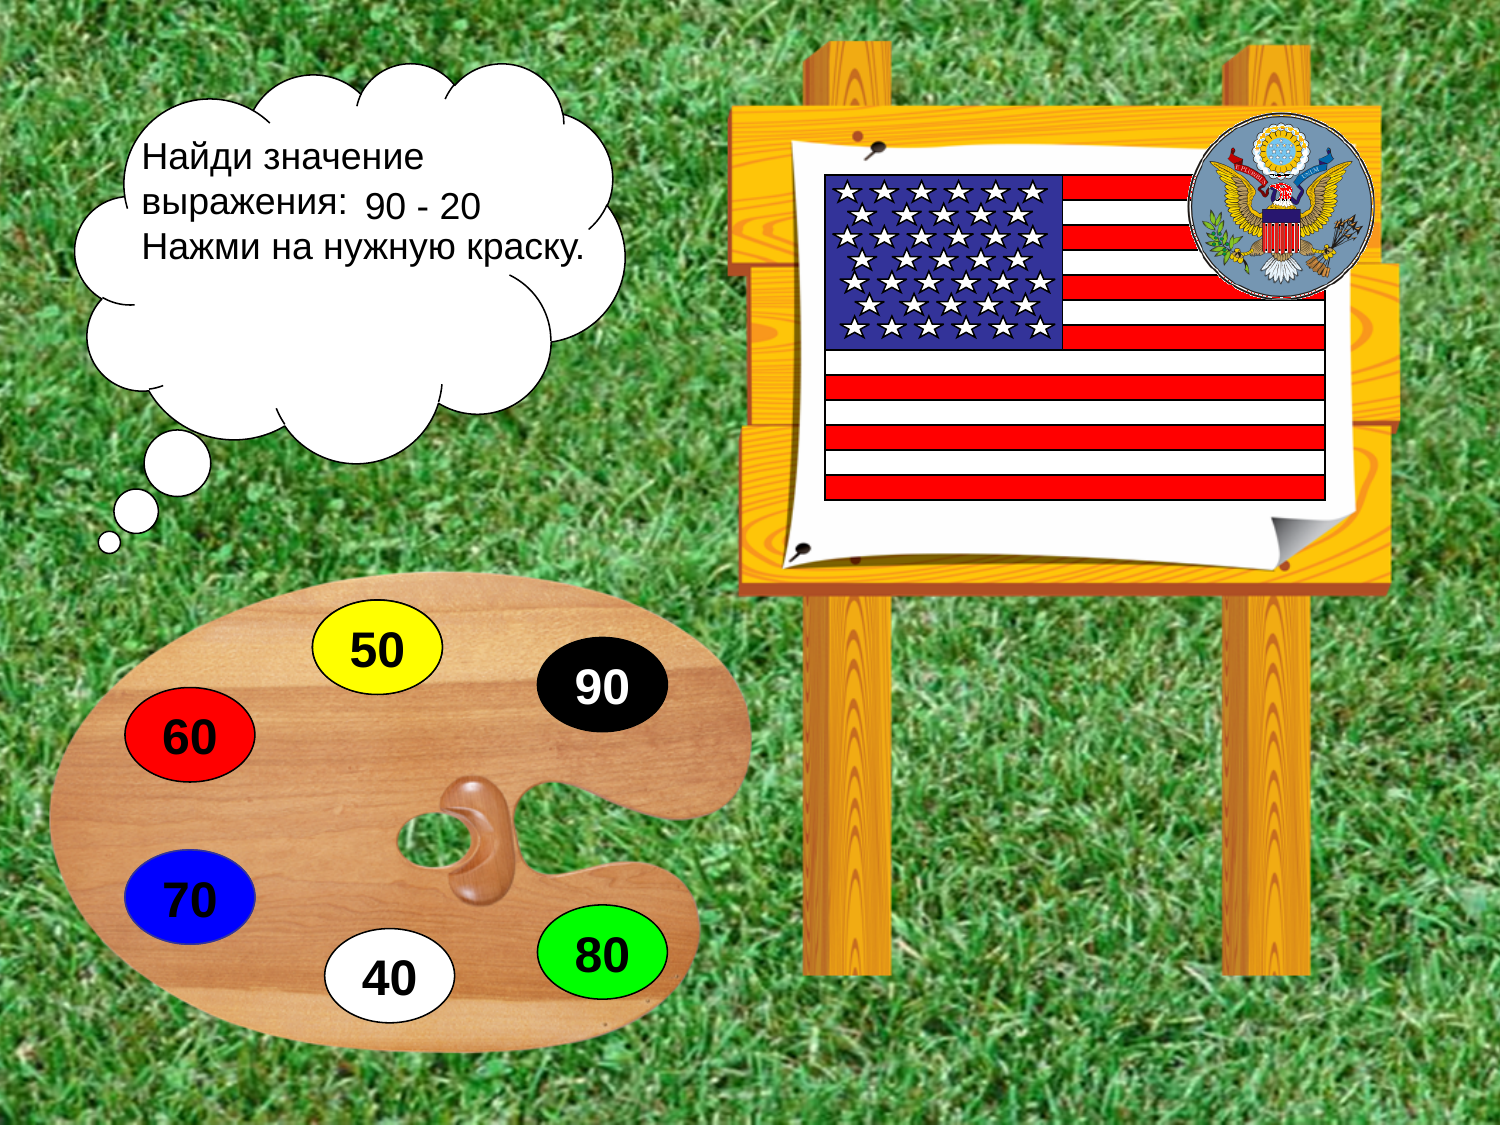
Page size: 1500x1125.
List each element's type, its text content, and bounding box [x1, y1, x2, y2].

text_box 90 [537, 637, 668, 732]
text_box 70 [124, 849, 255, 945]
text_box 80 [537, 904, 668, 1000]
text_box 60 [124, 687, 255, 783]
text_box Найди значение выражения: 40+ 20. Нажми на нужную краску. [126, 124, 601, 320]
text_box [74, 165, 598, 464]
text_box [601, 141, 626, 317]
text_box [148, 63, 585, 124]
text_box 50 [312, 600, 443, 695]
text_box [144, 429, 211, 497]
text_box 90 - 20 [350, 174, 525, 235]
picture [0, 0, 1500, 1125]
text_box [824, 174, 1326, 501]
text_box [98, 531, 121, 554]
text_box [113, 489, 159, 534]
text_box 40 [324, 928, 455, 1023]
